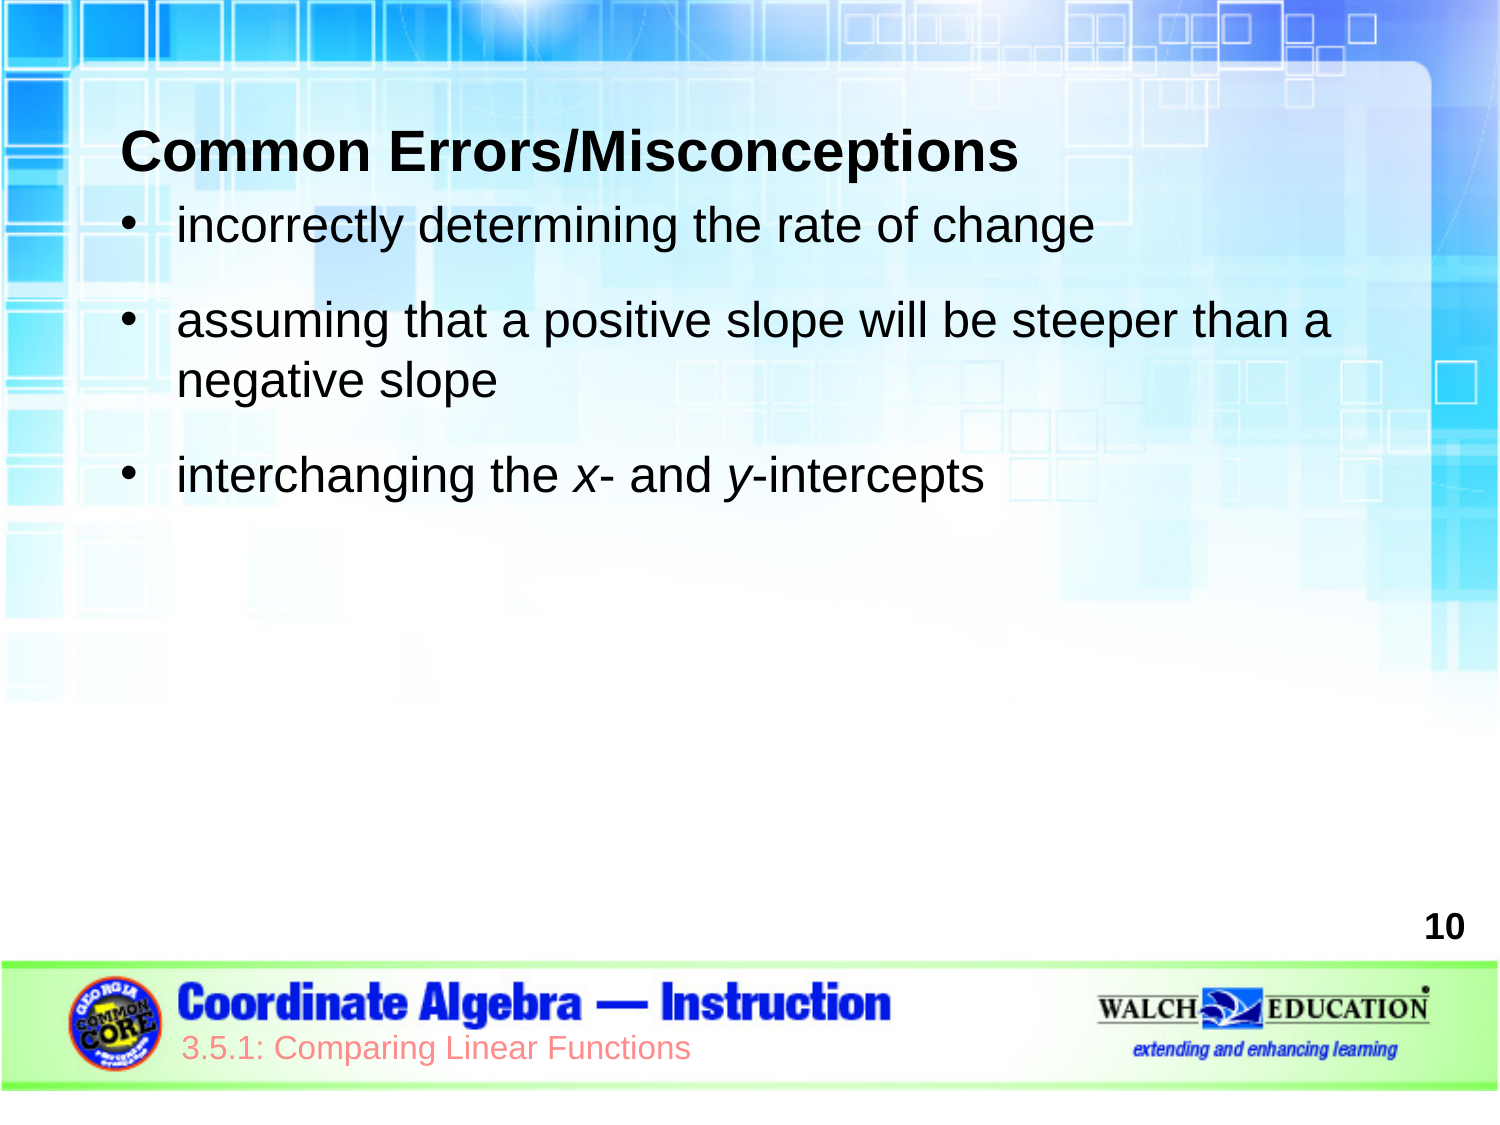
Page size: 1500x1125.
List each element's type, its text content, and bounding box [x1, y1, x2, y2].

picture [1, 0, 1500, 1091]
slide_number 10 [1361, 901, 1481, 949]
subtitle Common Errors/Misconceptions incorrectly determining the rate of change assuming that a positive slope will be steeper than a negative slope interchanging the x- and y-intercepts [105, 105, 1394, 925]
footer 3.5.1: Comparing Linear Functions [166, 1024, 1080, 1069]
